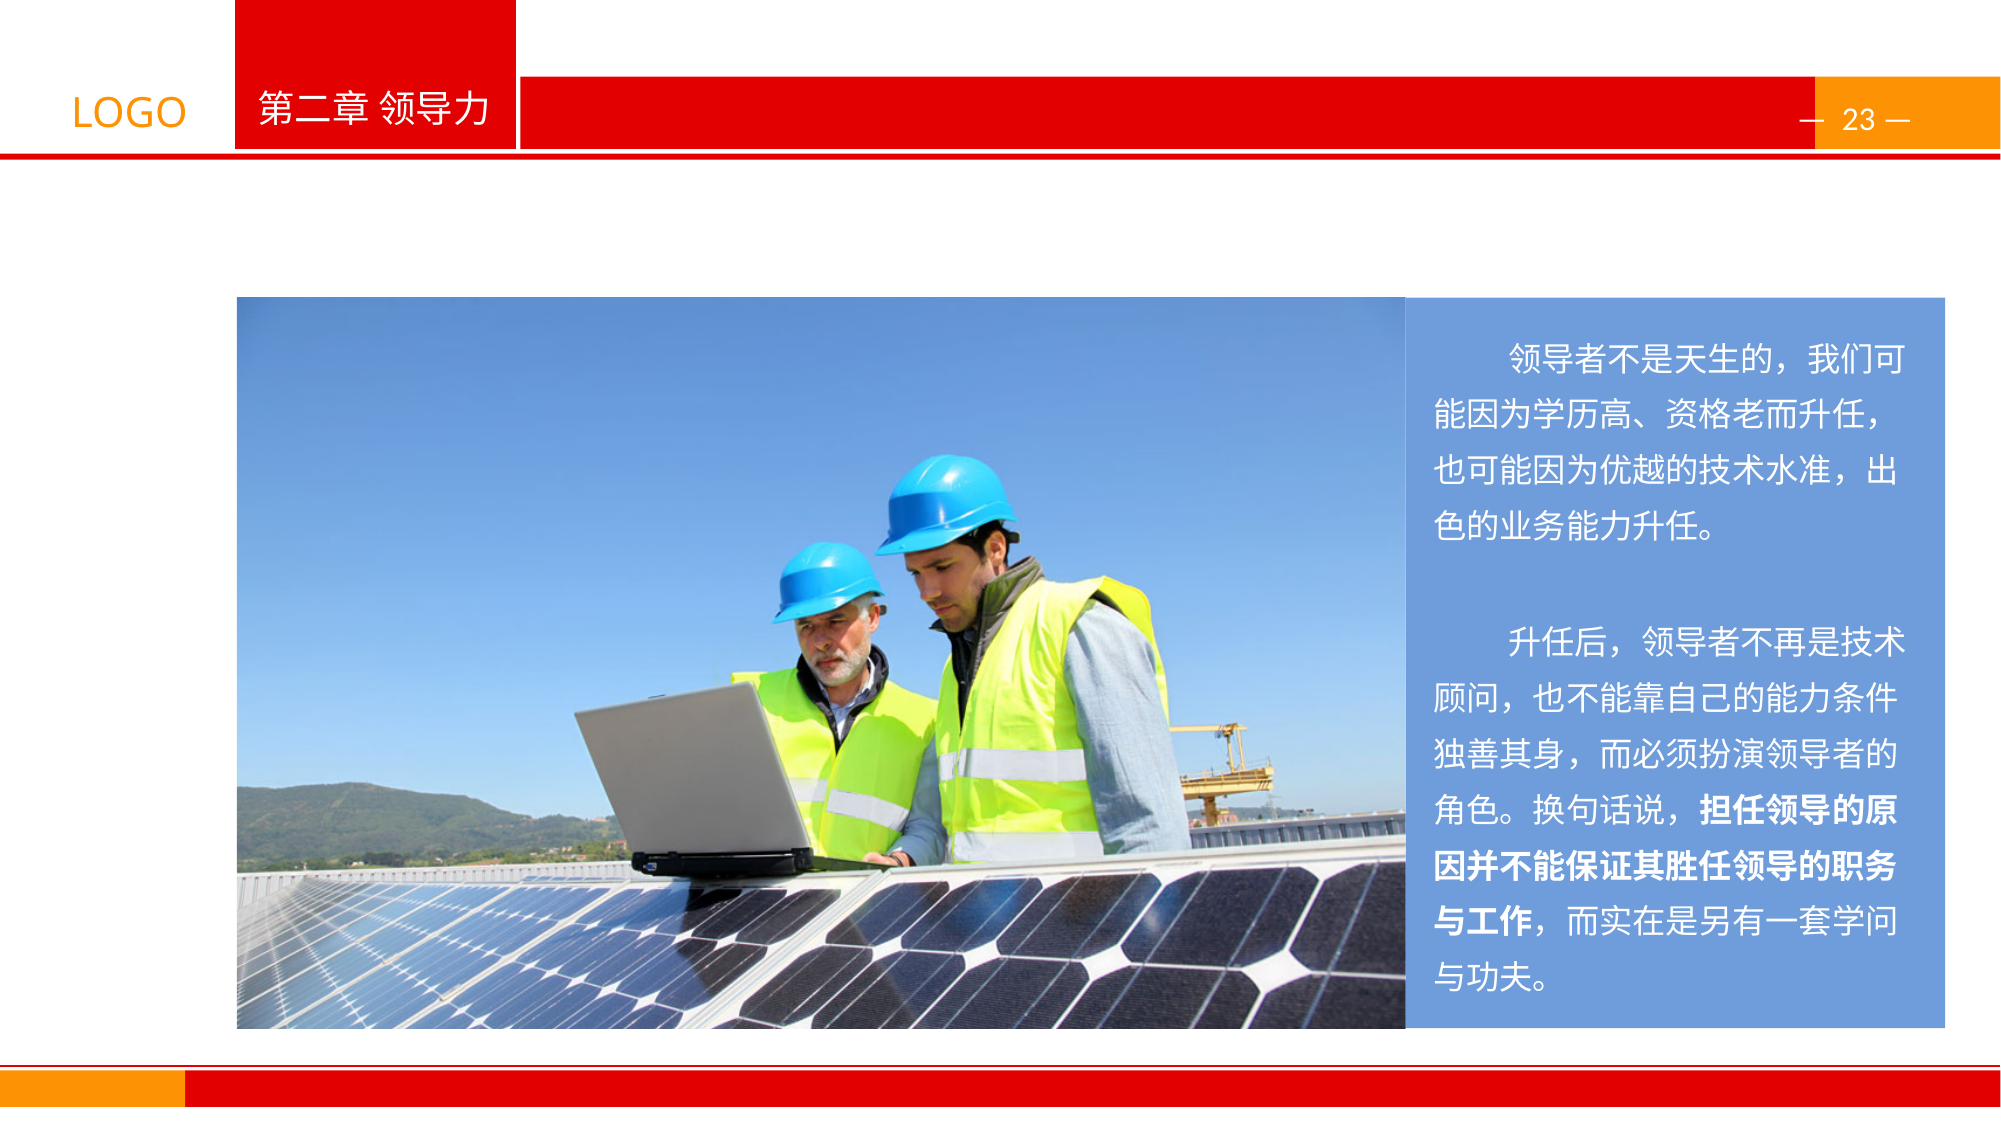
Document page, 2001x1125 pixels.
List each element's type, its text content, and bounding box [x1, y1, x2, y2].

text_box 升任后，领导者不再是技术顾问，也不能靠自己的能力条件独善其身，而必须扮演领导者的角色。换句话说，担任领导的原因并不能保证其胜任领导的职务与工作，而实在是另有一套学问与功夫。 [1418, 597, 1939, 1012]
text_box 领导者不是天生的，我们可能因为学历高、资格老而升任，也可能因为优越的技术水准，出色的业务能力升任。 [1418, 314, 1939, 563]
picture [236, 297, 1406, 1029]
text_box [1404, 295, 1947, 1030]
